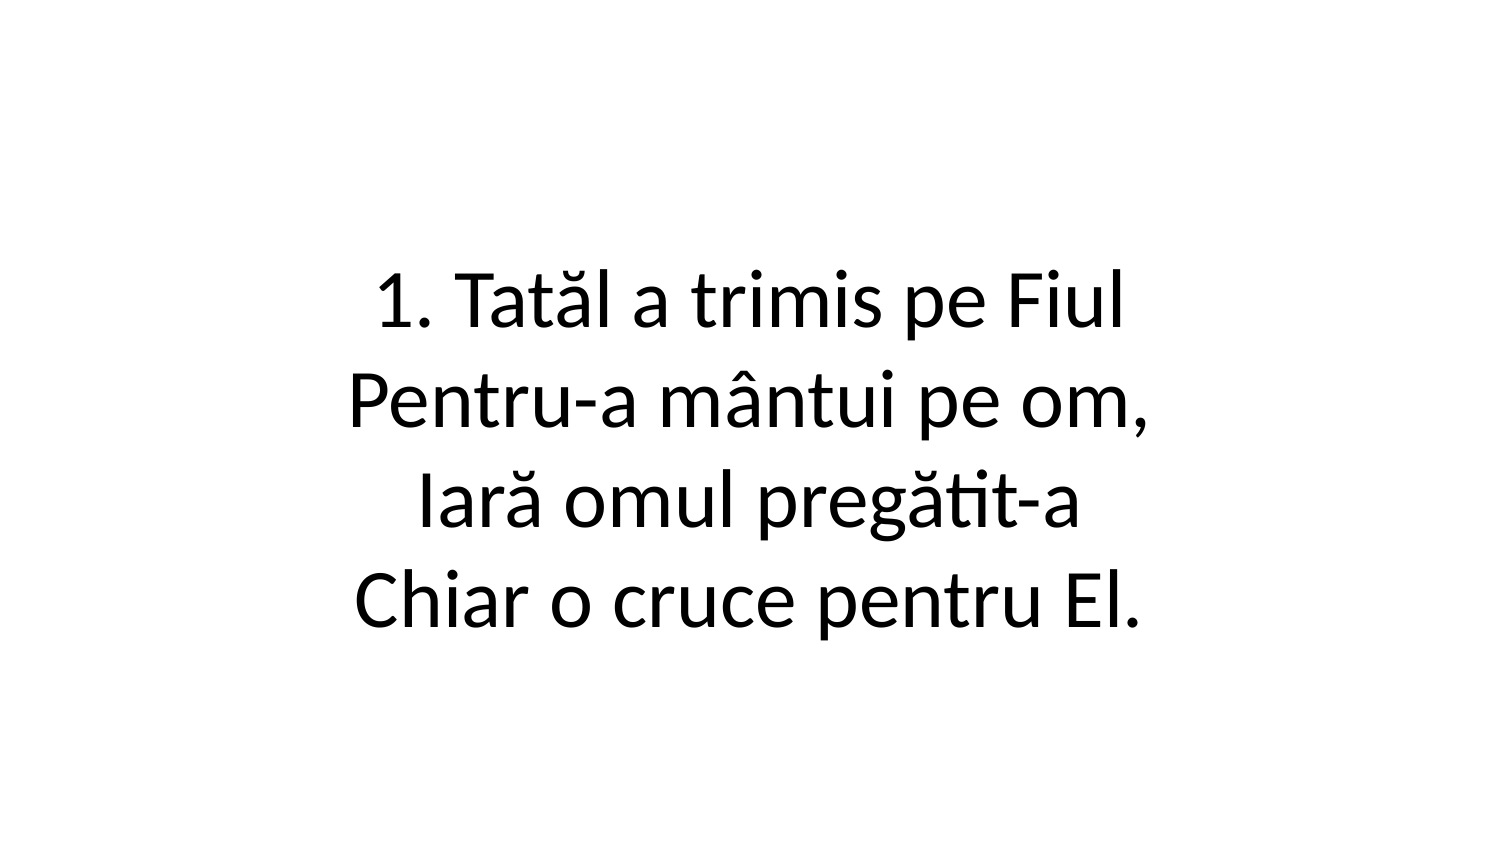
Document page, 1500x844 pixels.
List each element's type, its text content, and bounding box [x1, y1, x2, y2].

text_box 1. Tatăl a trimis pe Fiul Pentru-a mântui pe om, Iară omul pregătit-a Chiar o cruce pentru El. [332, 192, 1168, 652]
